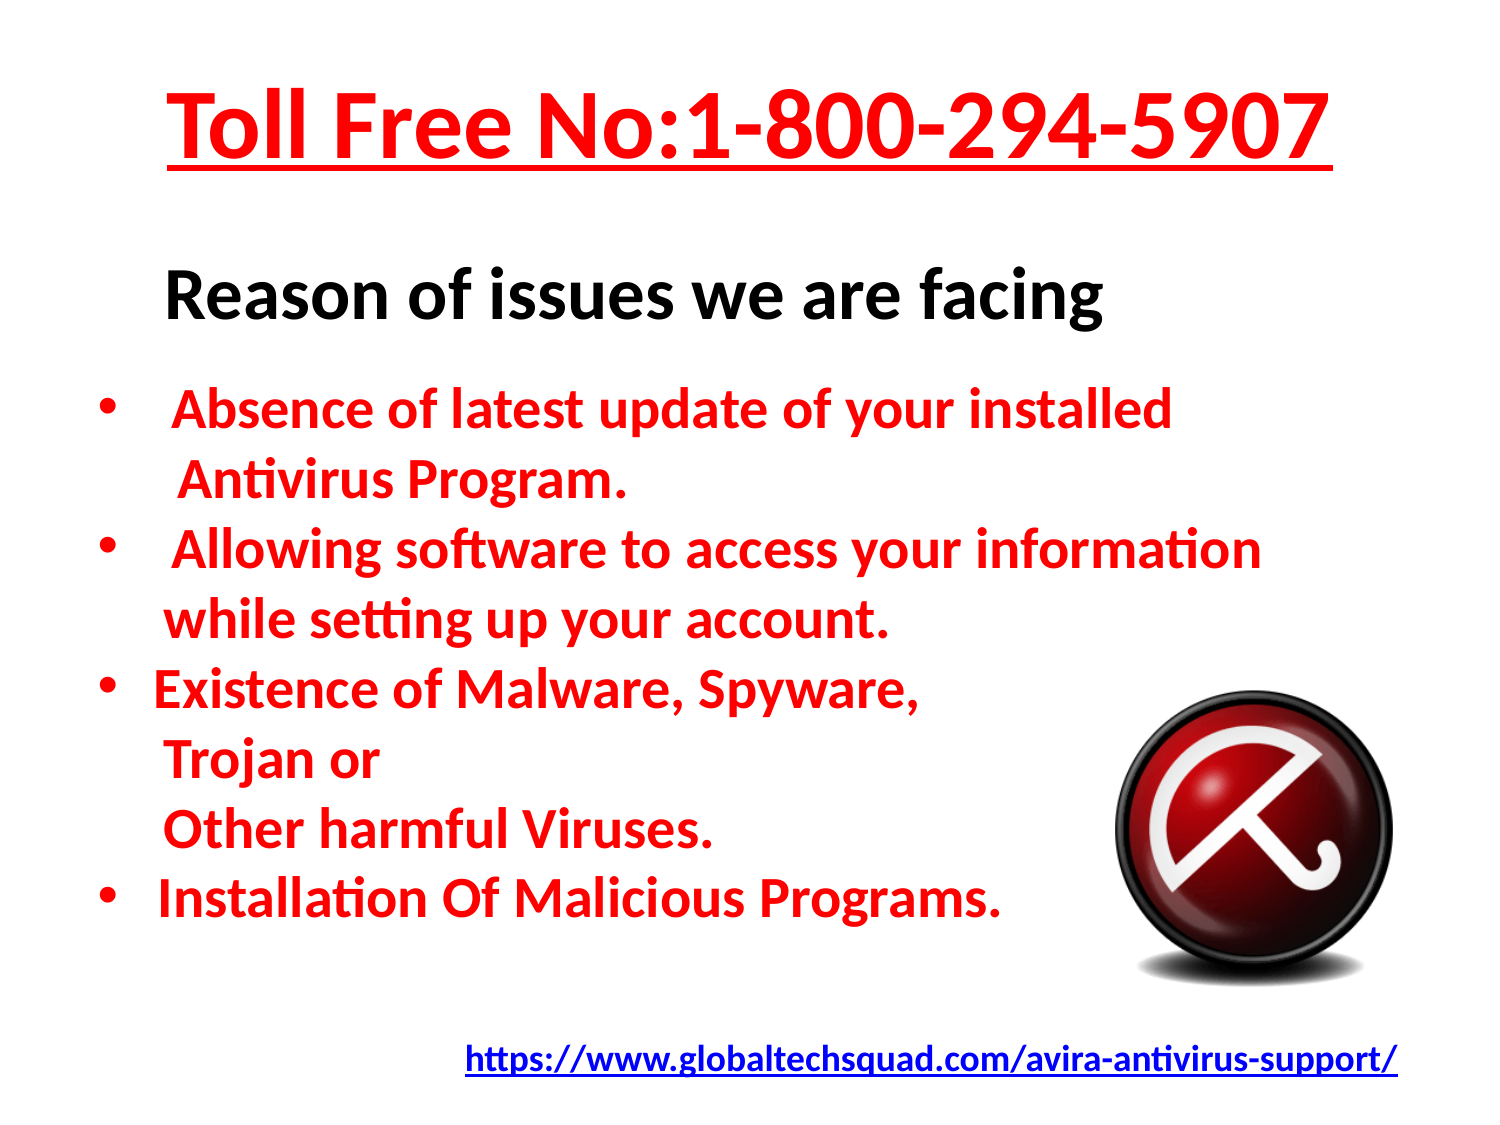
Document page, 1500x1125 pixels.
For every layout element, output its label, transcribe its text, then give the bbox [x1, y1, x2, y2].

picture [1099, 687, 1401, 988]
text_box Absence of latest update of your installed Antivirus Program. Allowing software to access your information while setting up your account. Existence of Malware, Spyware, Trojan or Other harmful Viruses. Installation Of Malicious Programs. [82, 362, 1292, 1087]
text_box Toll Free No:1-800-294-5907 [152, 51, 1348, 186]
text_box Reason of issues we are facing [149, 237, 1120, 343]
text_box https://www.globaltechsquad.com/avira-antivirus-support/ [1292, 1026, 1500, 1087]
